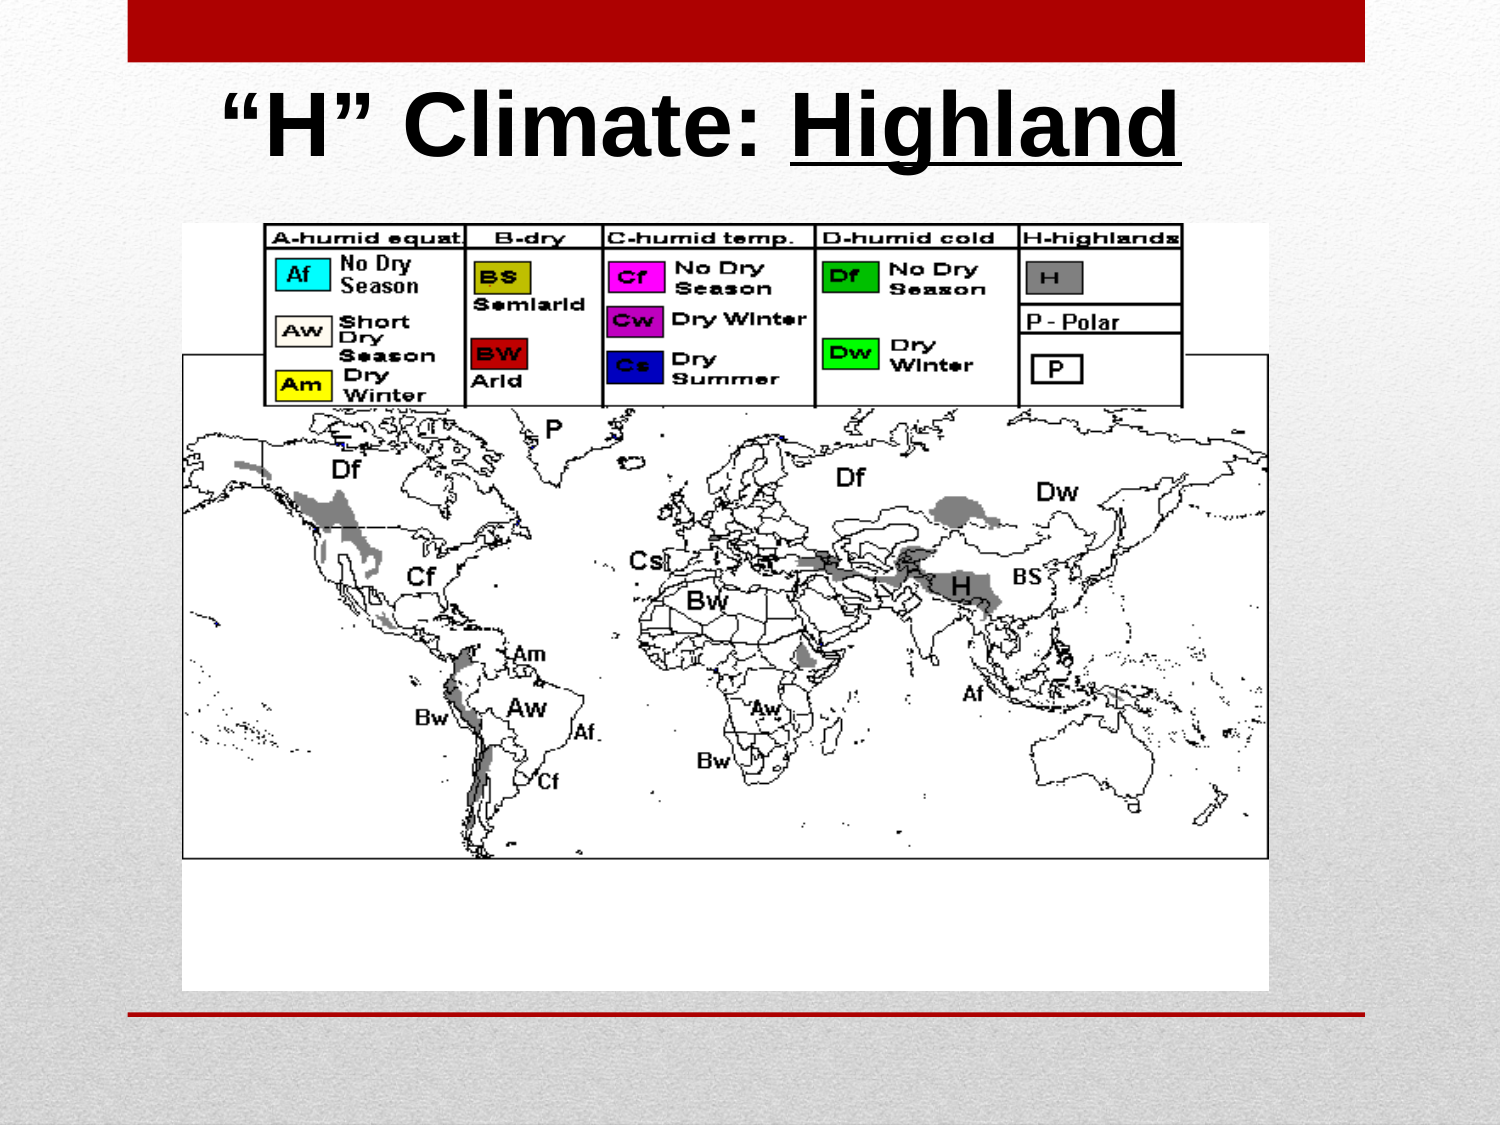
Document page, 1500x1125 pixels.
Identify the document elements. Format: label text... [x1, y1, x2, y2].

picture [181, 222, 1270, 992]
text_box “H” Climate: Highland [203, 57, 1248, 183]
